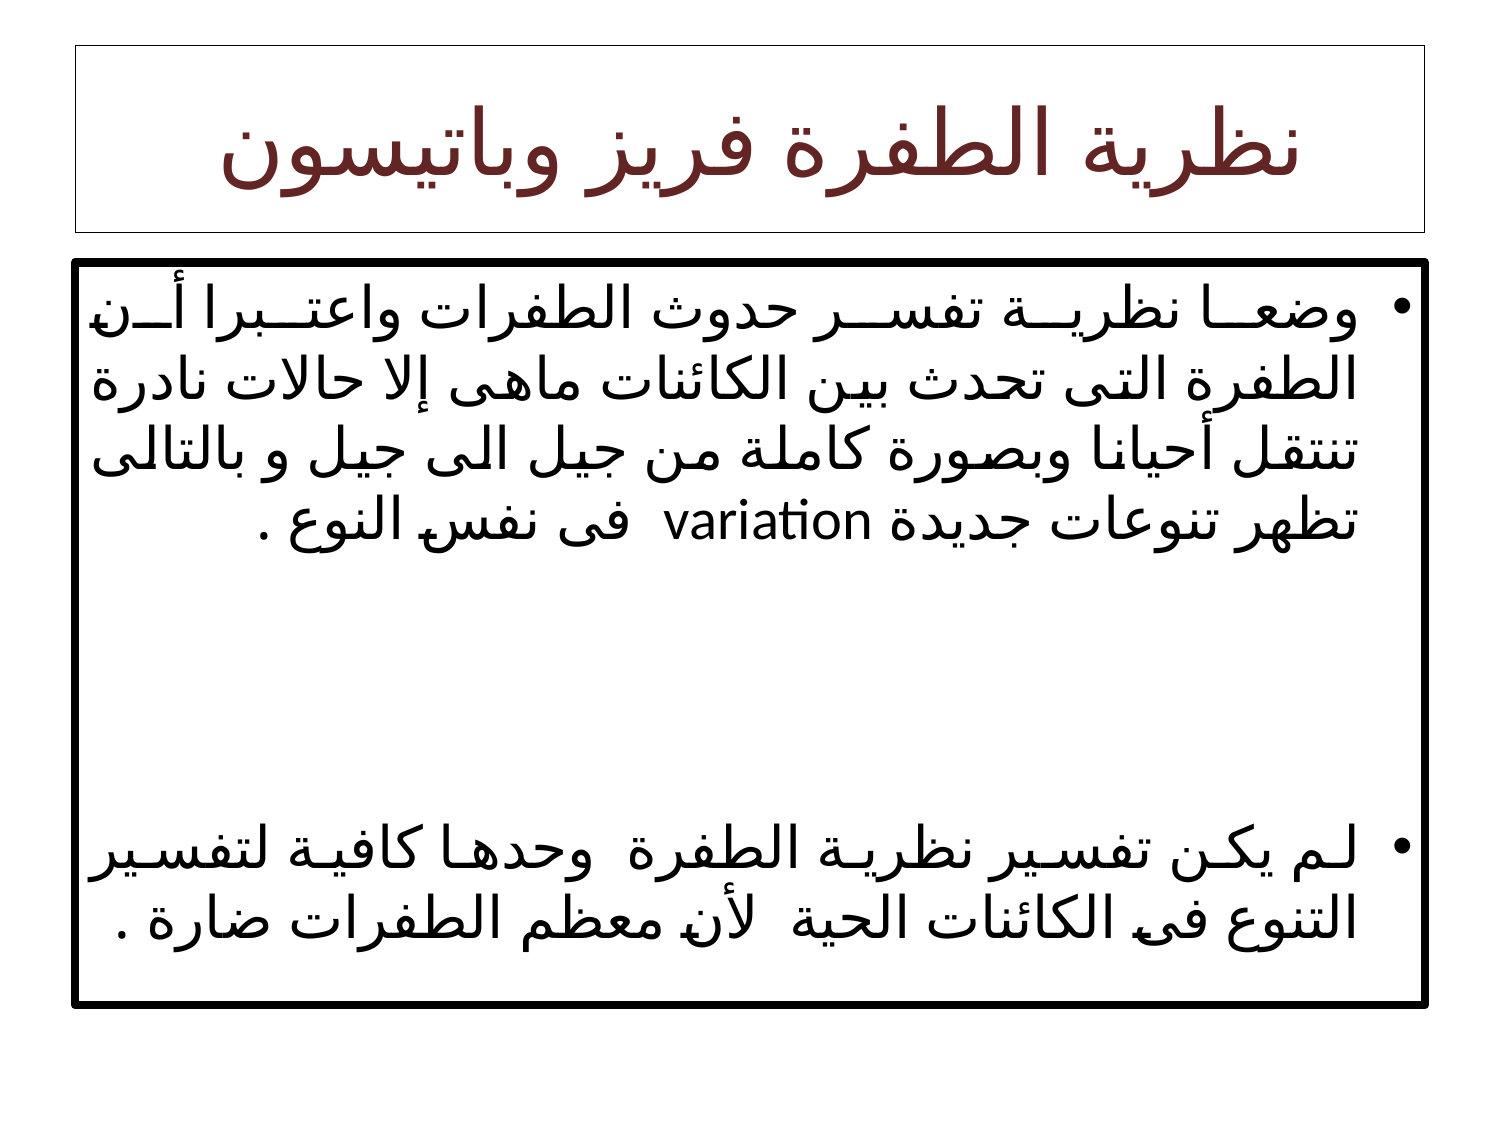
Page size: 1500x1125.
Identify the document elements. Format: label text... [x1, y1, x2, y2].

title نظرية الطفرة فريز وباتيسون [75, 45, 1425, 233]
list وضعا نظرية تفسر حدوث الطفرات واعتبرا أن الطفرة التى تحدث بين الكائنات ماهى إلا حالات نادرة تنتقل أحيانا وبصورة كاملة من جيل الى جيل و بالتالى تظهر تنوعات جديدة variation فى نفس النوع . لم يكن تفسير نظرية الطفرة وحدها كافية لتفسير التنوع فى الكائنات الحية لأن معظم الطفرات ضارة . [75, 262, 1425, 1005]
